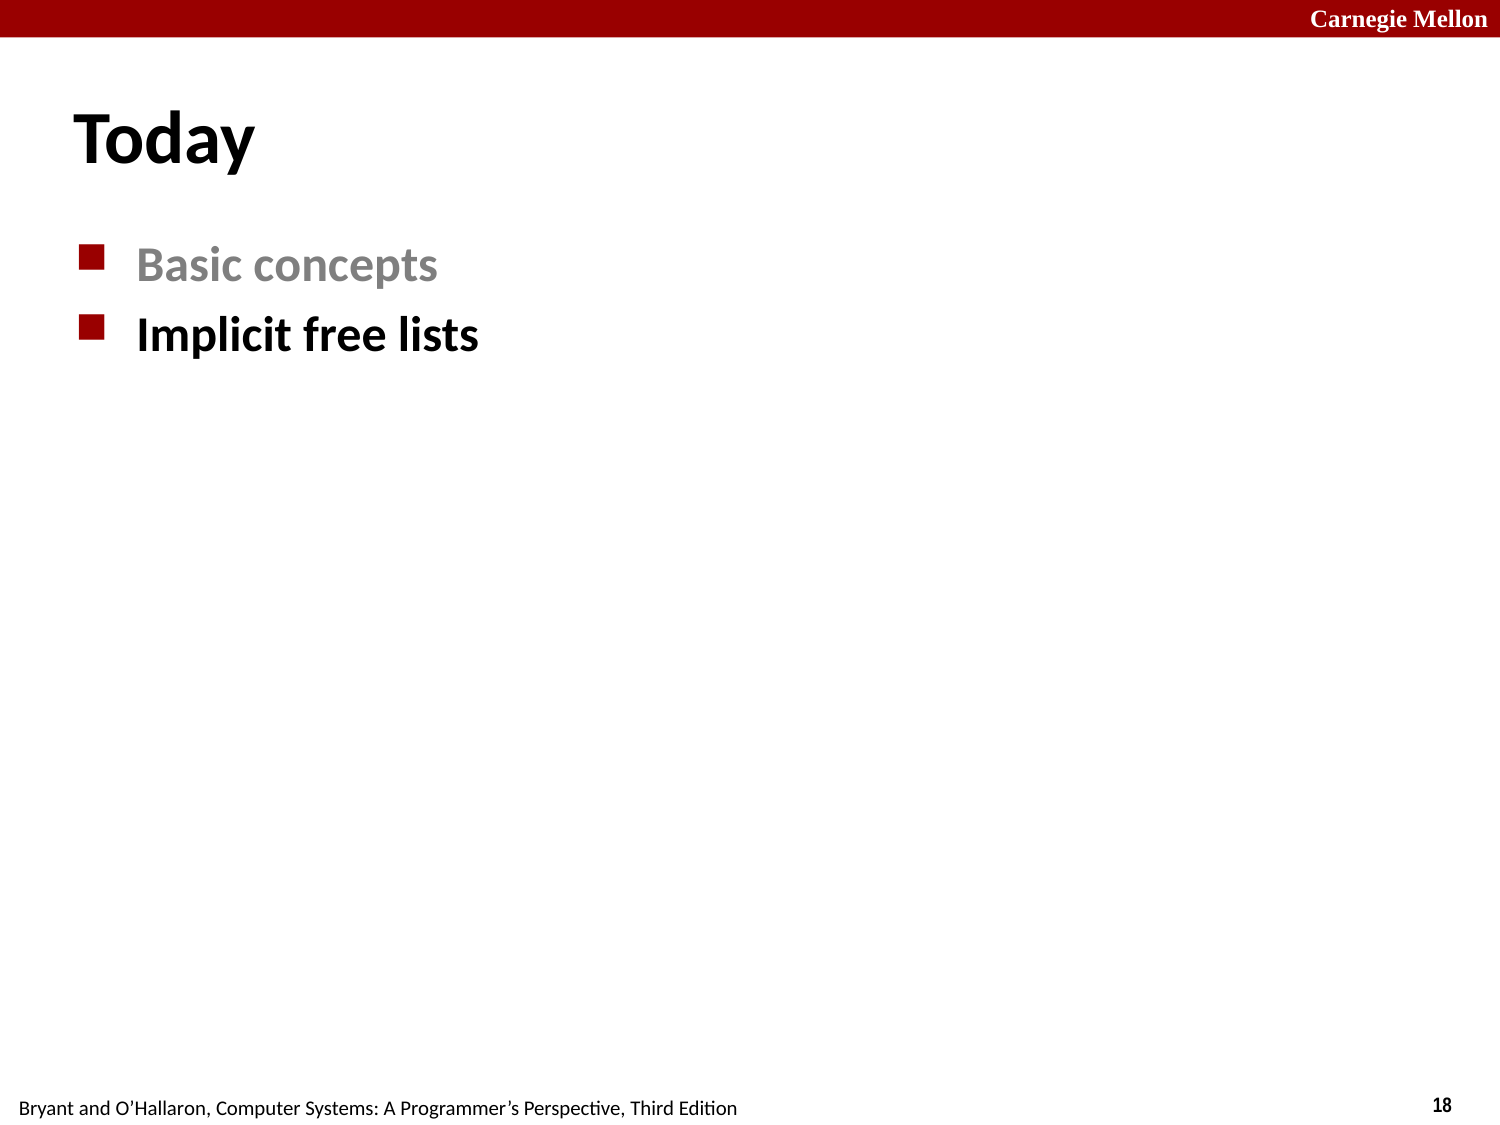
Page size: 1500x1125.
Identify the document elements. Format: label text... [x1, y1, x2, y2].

title Today [58, 71, 1305, 197]
list Basic concepts Implicit free lists [64, 223, 1361, 1040]
